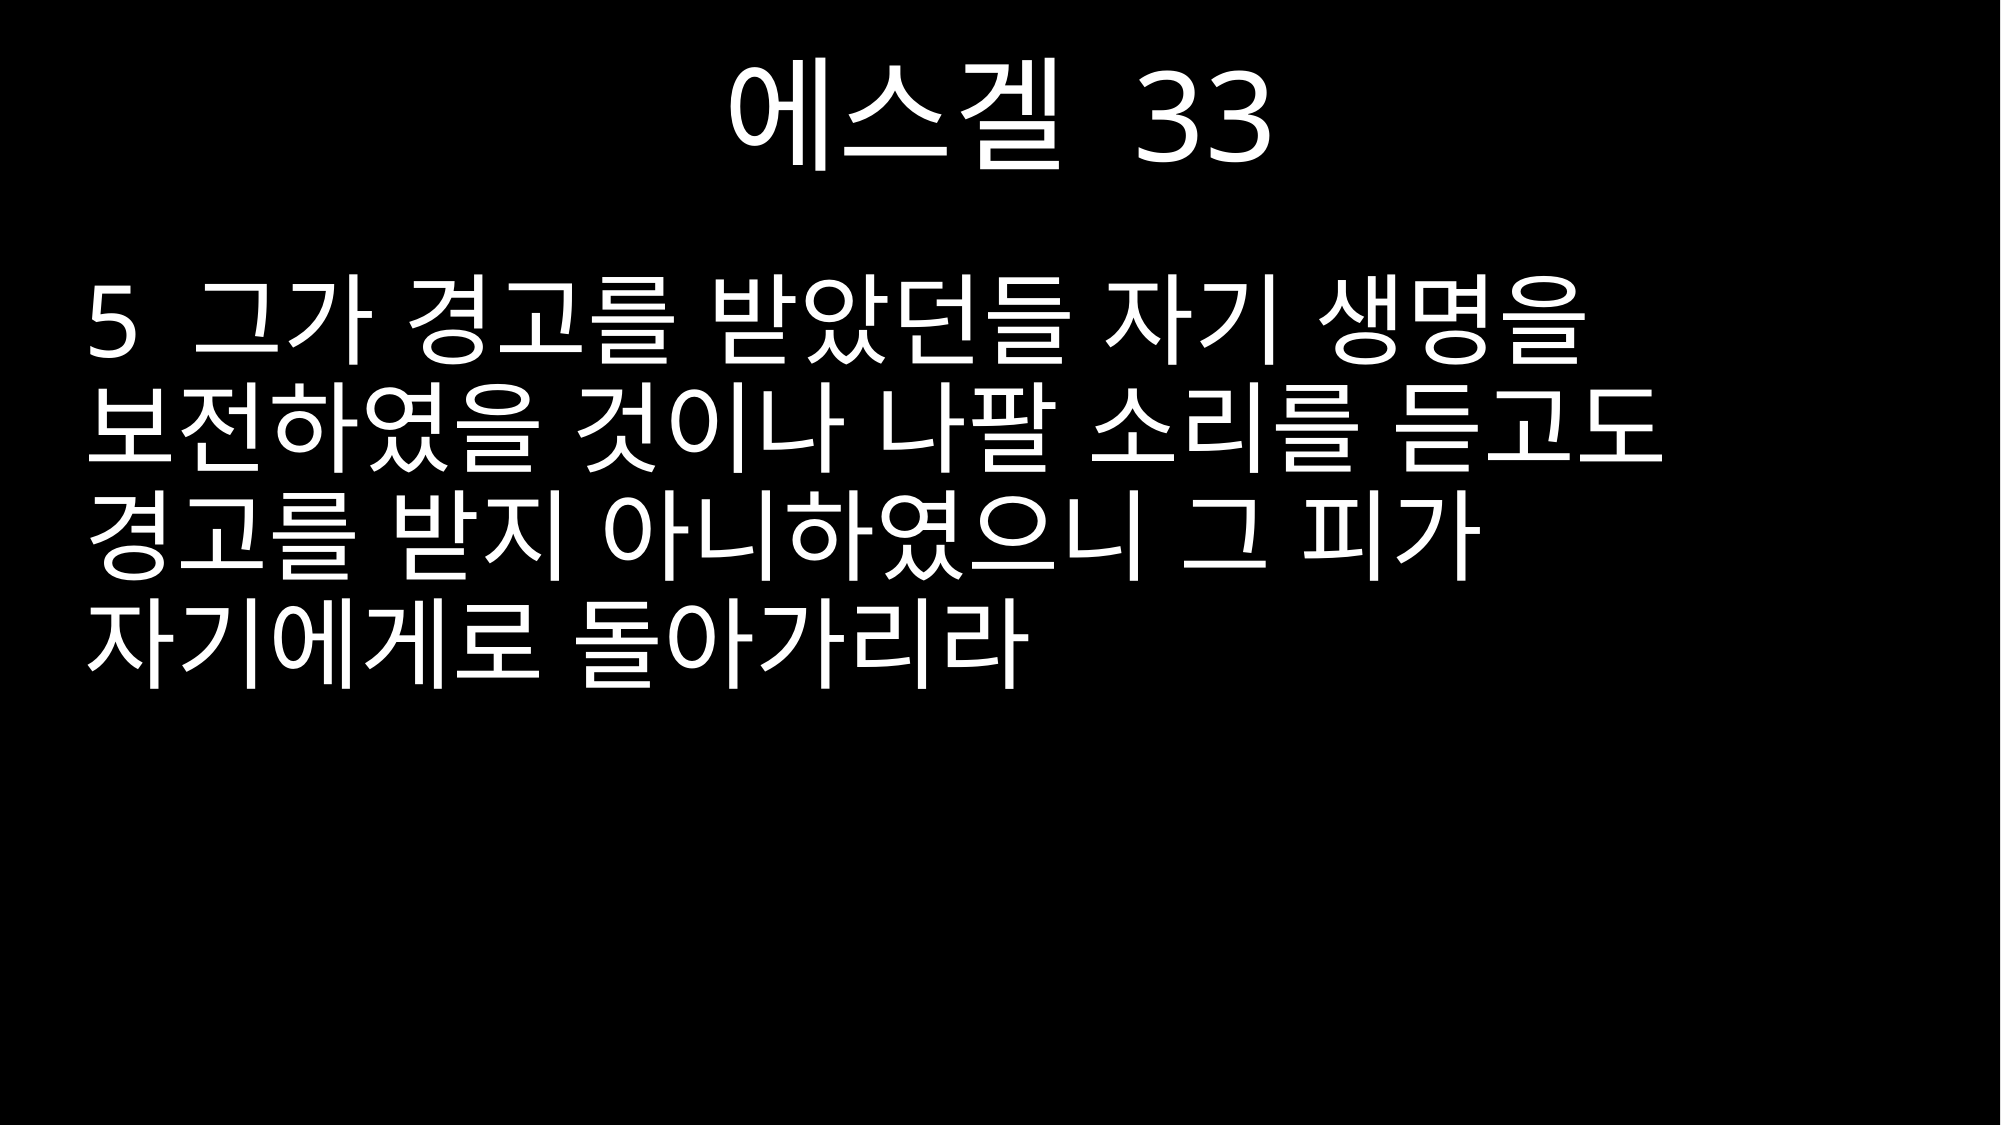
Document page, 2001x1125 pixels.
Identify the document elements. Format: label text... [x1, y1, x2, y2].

list 5 그가 경고를 받았던들 자기 생명을 보전하였을 것이나 나팔 소리를 듣고도 경고를 받지 아니하였으니 그 피가 자기에게로 돌아가리라 [69, 263, 1953, 423]
footer 에스겔 33 [0, 32, 2000, 192]
picture [0, 0, 2001, 1125]
